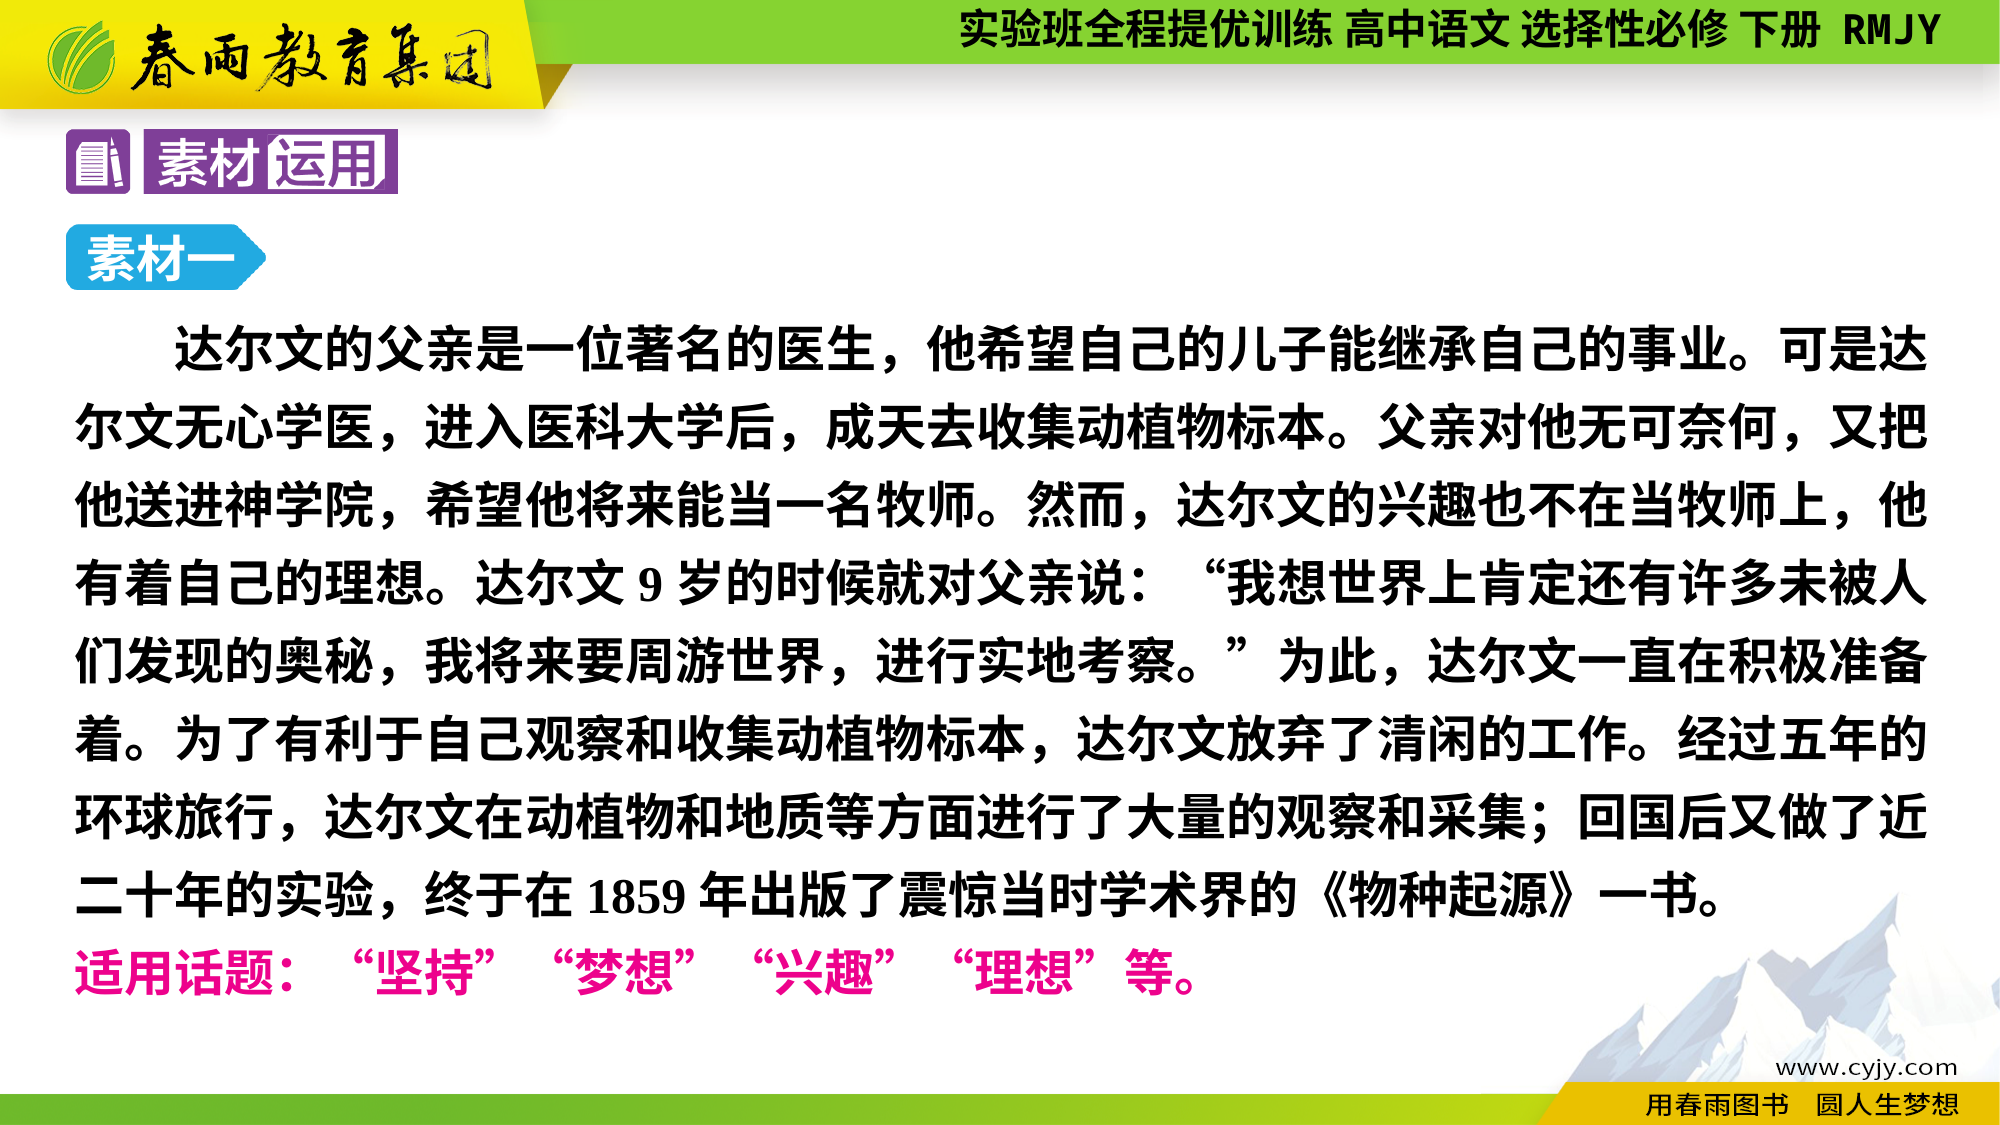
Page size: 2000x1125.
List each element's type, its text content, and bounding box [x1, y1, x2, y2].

list 达尔文的父亲是一位著名的医生，他希望自己的儿子能继承自己的事业。可是达尔文无心学医，进入医科大学后，成天去收集动植物标本。父亲对他无可奈何，又把他送进神学院，希望他将来能当一名牧师。然而，达尔文的兴趣也不在当牧师上，他有着自己的理想。达尔文9岁的时候就对父亲说：“我想世界上肯定还有许多未被人们发现的奥秘，我将来要周游世界，进行实地考察。”为此，达尔文一直在积极准备着。为了有利于自己观察和收集动植物标本，达尔文放弃了清闲的工作。经过五年的环球旅行，达尔文在动植物和地质等方面进行了大量的观察和采集；回国后又做了近二十年的实验，终于在1859年出版了震惊当时学术界的《物种起源》一书。 适用话题：“坚持”“梦想”“兴趣”“理想”等。 [59, 292, 1944, 1087]
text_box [66, 219, 266, 296]
picture [0, 0, 2000, 1125]
